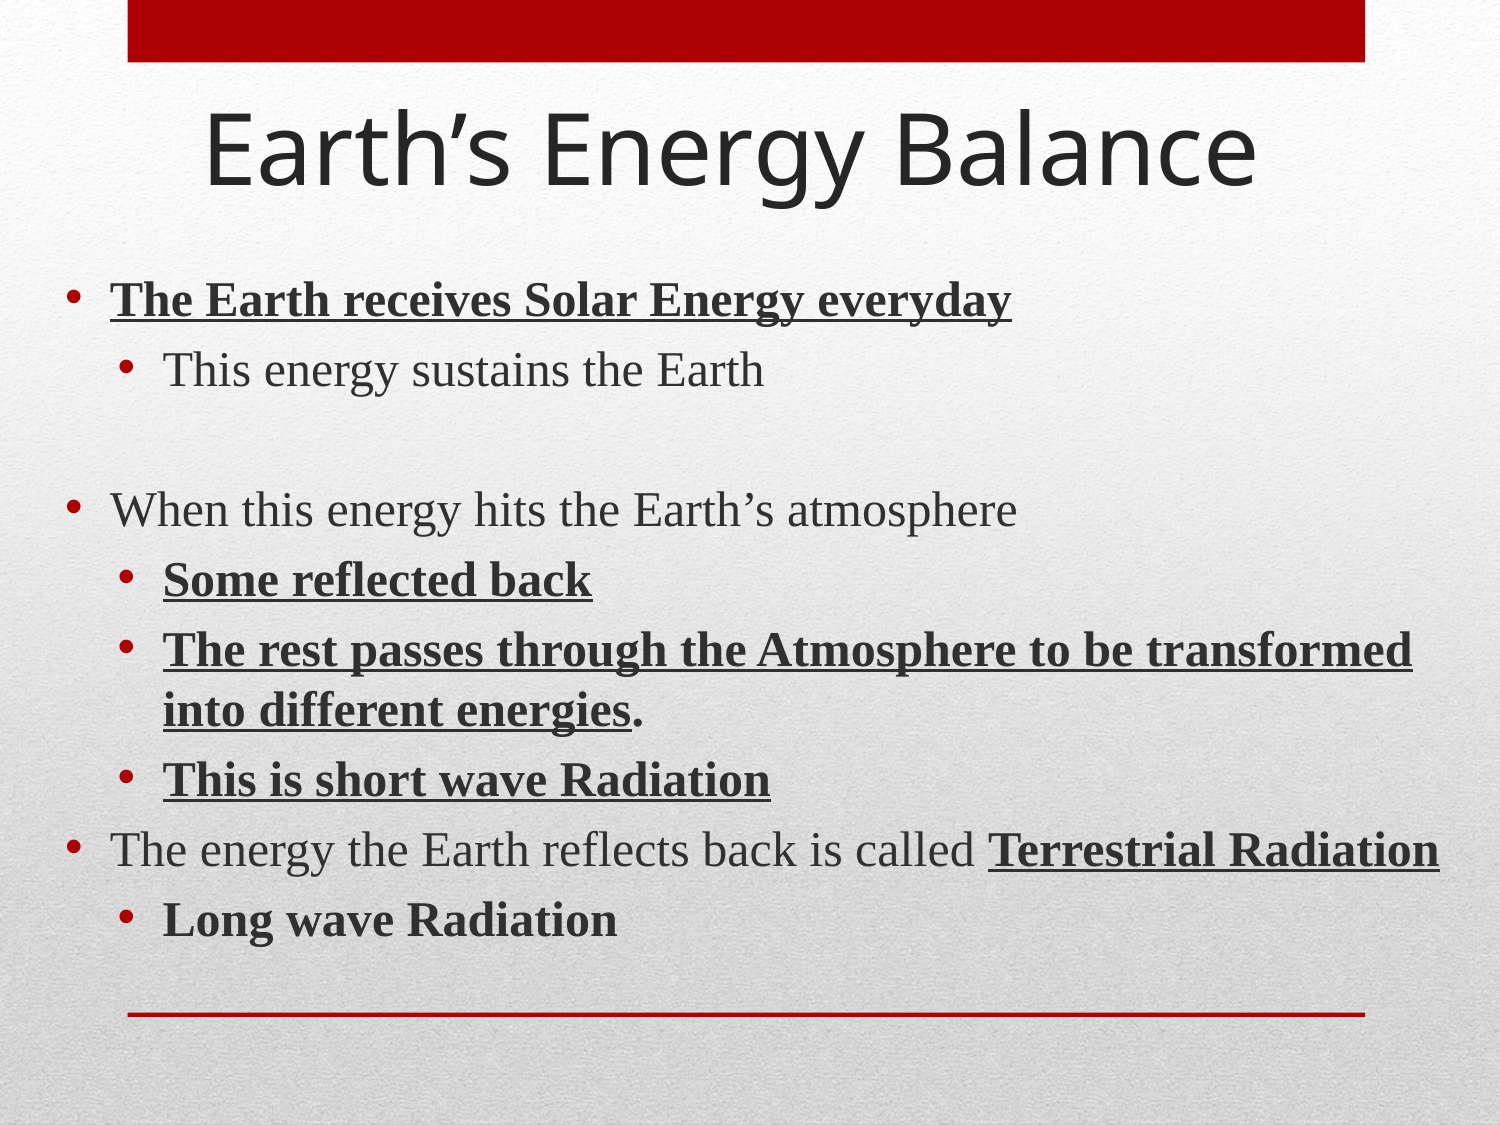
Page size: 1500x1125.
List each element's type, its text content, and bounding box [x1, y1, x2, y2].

title Earth’s Energy Balance [162, 24, 1300, 213]
list The Earth receives Solar Energy everyday This energy sustains the Earth When this energy hits the Earth’s atmosphere Some reflected back The rest passes through the Atmosphere to be transformed into different energies. This is short wave Radiation The energy the Earth reflects back is called Terrestrial Radiation Long wave Radiation [50, 200, 1488, 1013]
